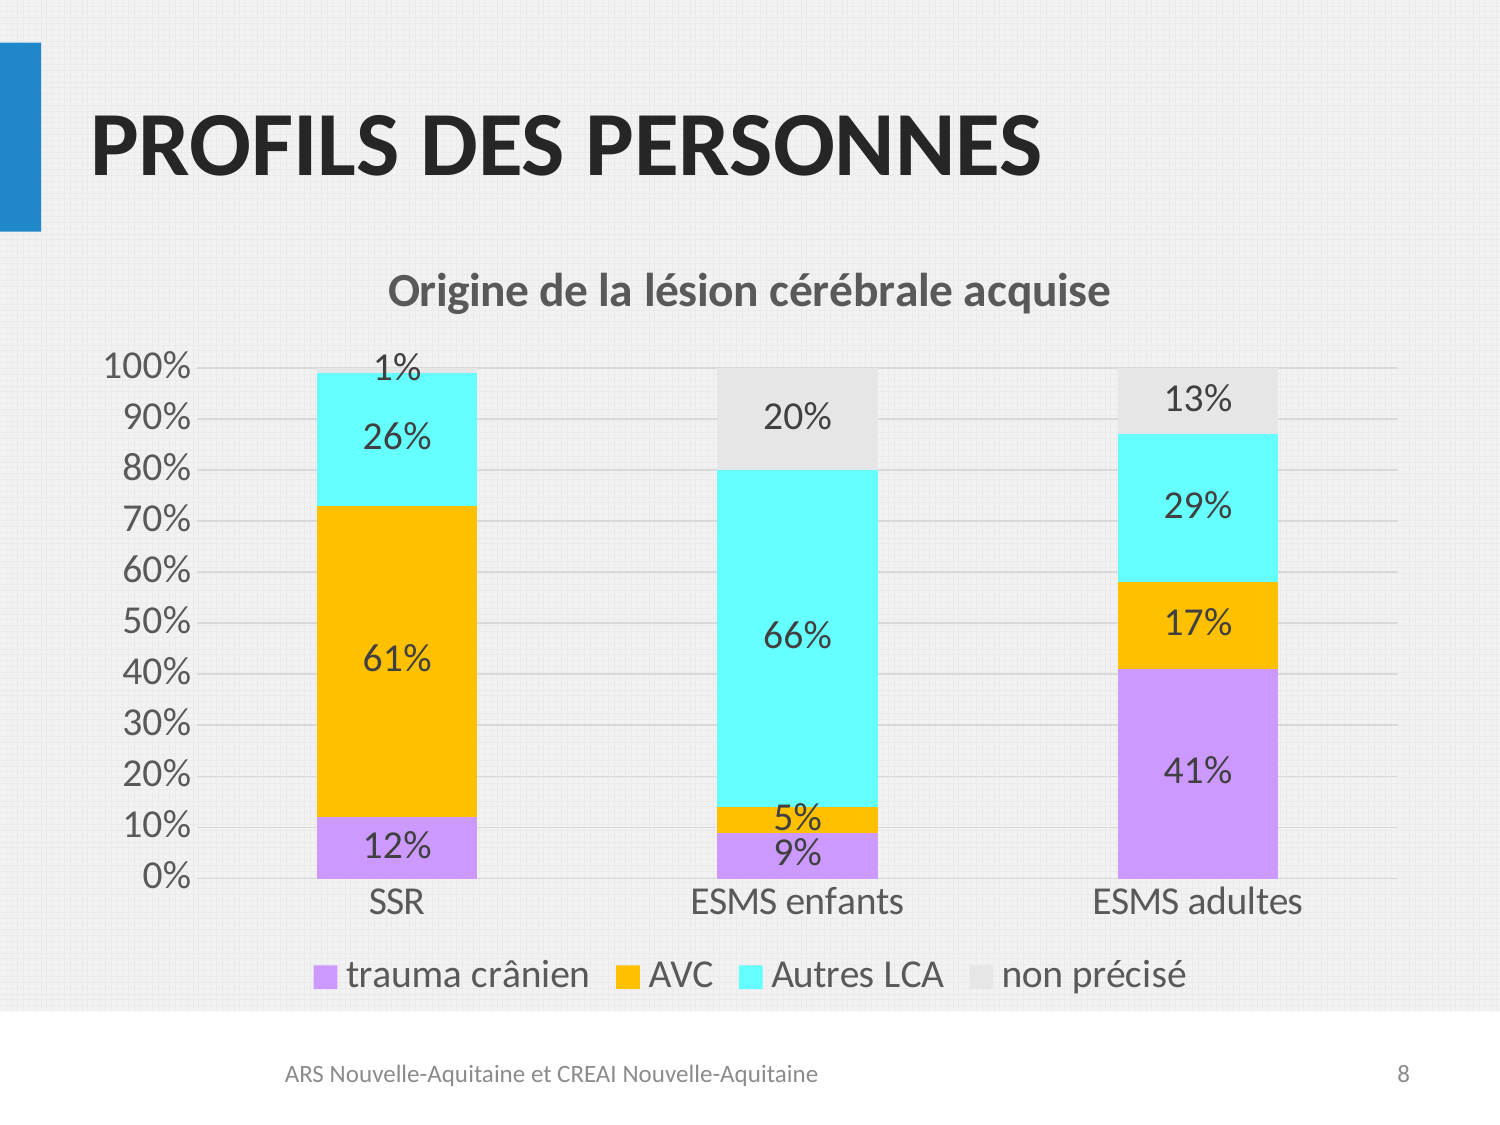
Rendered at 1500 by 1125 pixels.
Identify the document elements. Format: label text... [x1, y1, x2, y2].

chart [74, 232, 1426, 1006]
title Profils des personnes [75, 45, 1425, 231]
footer ARS Nouvelle-Aquitaine et CREAI Nouvelle-Aquitaine [194, 1042, 916, 1103]
slide_number 8 [1074, 1042, 1425, 1103]
